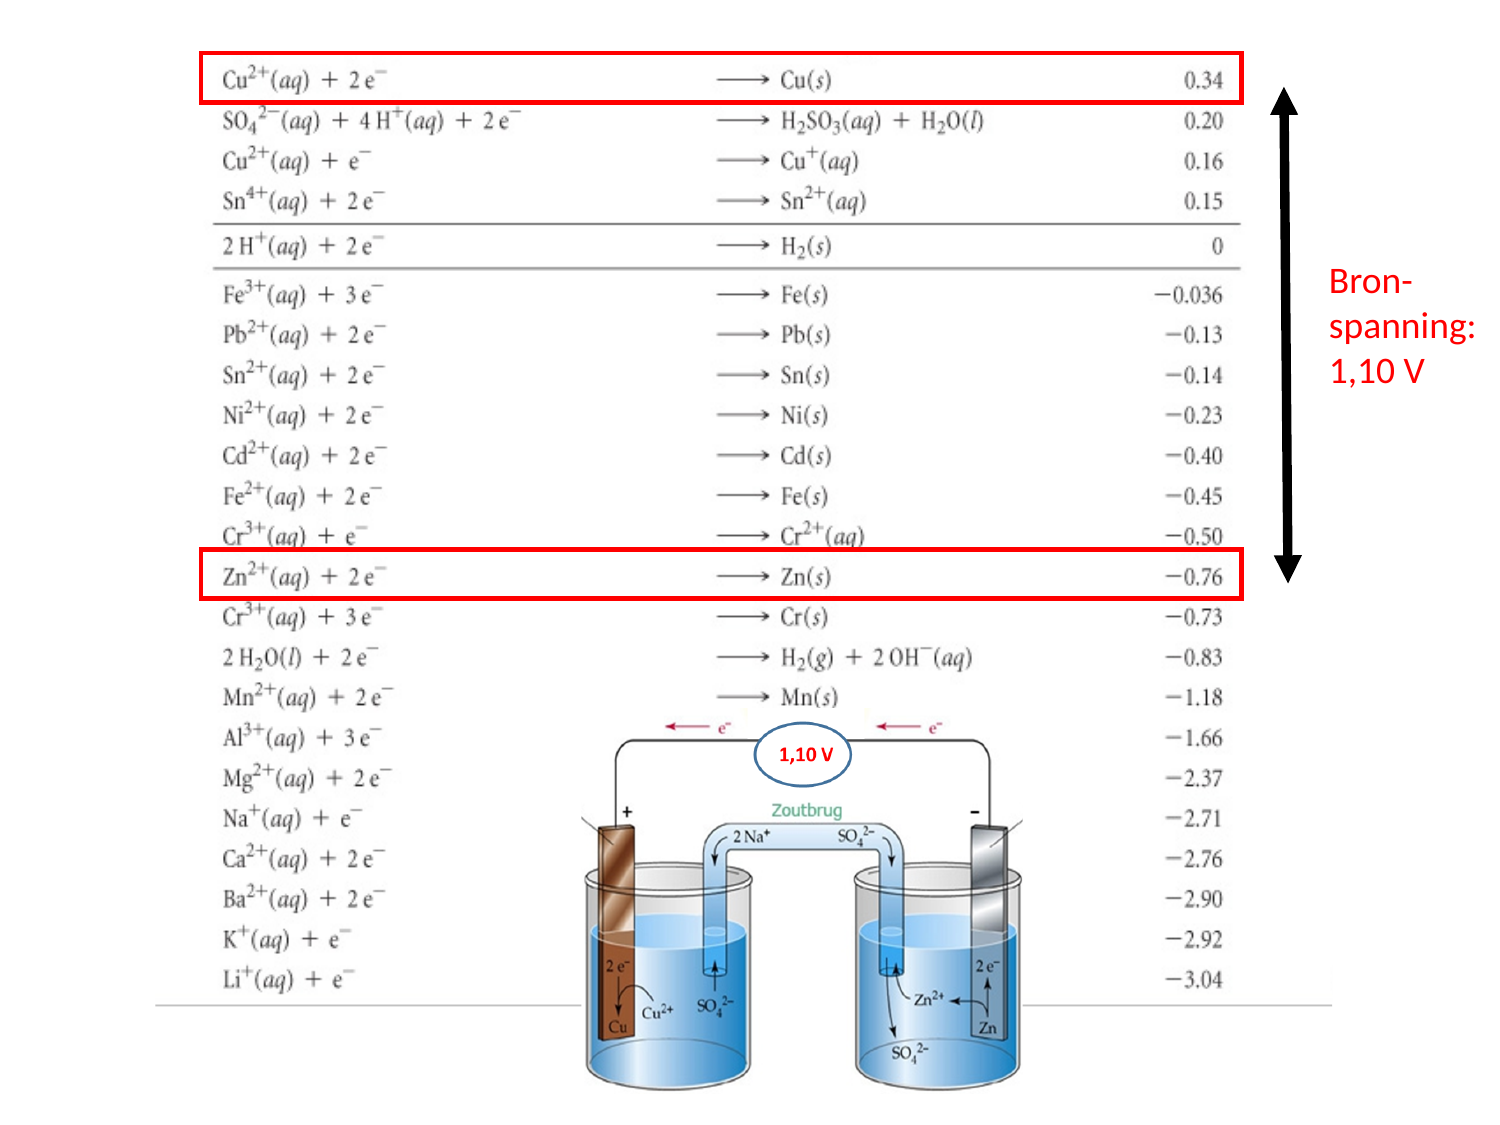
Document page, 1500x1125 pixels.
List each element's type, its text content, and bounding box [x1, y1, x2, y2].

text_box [1283, 86, 1288, 584]
picture [155, 54, 1333, 1094]
text_box Bron-spanning:1,10 V [1333, 249, 1500, 399]
